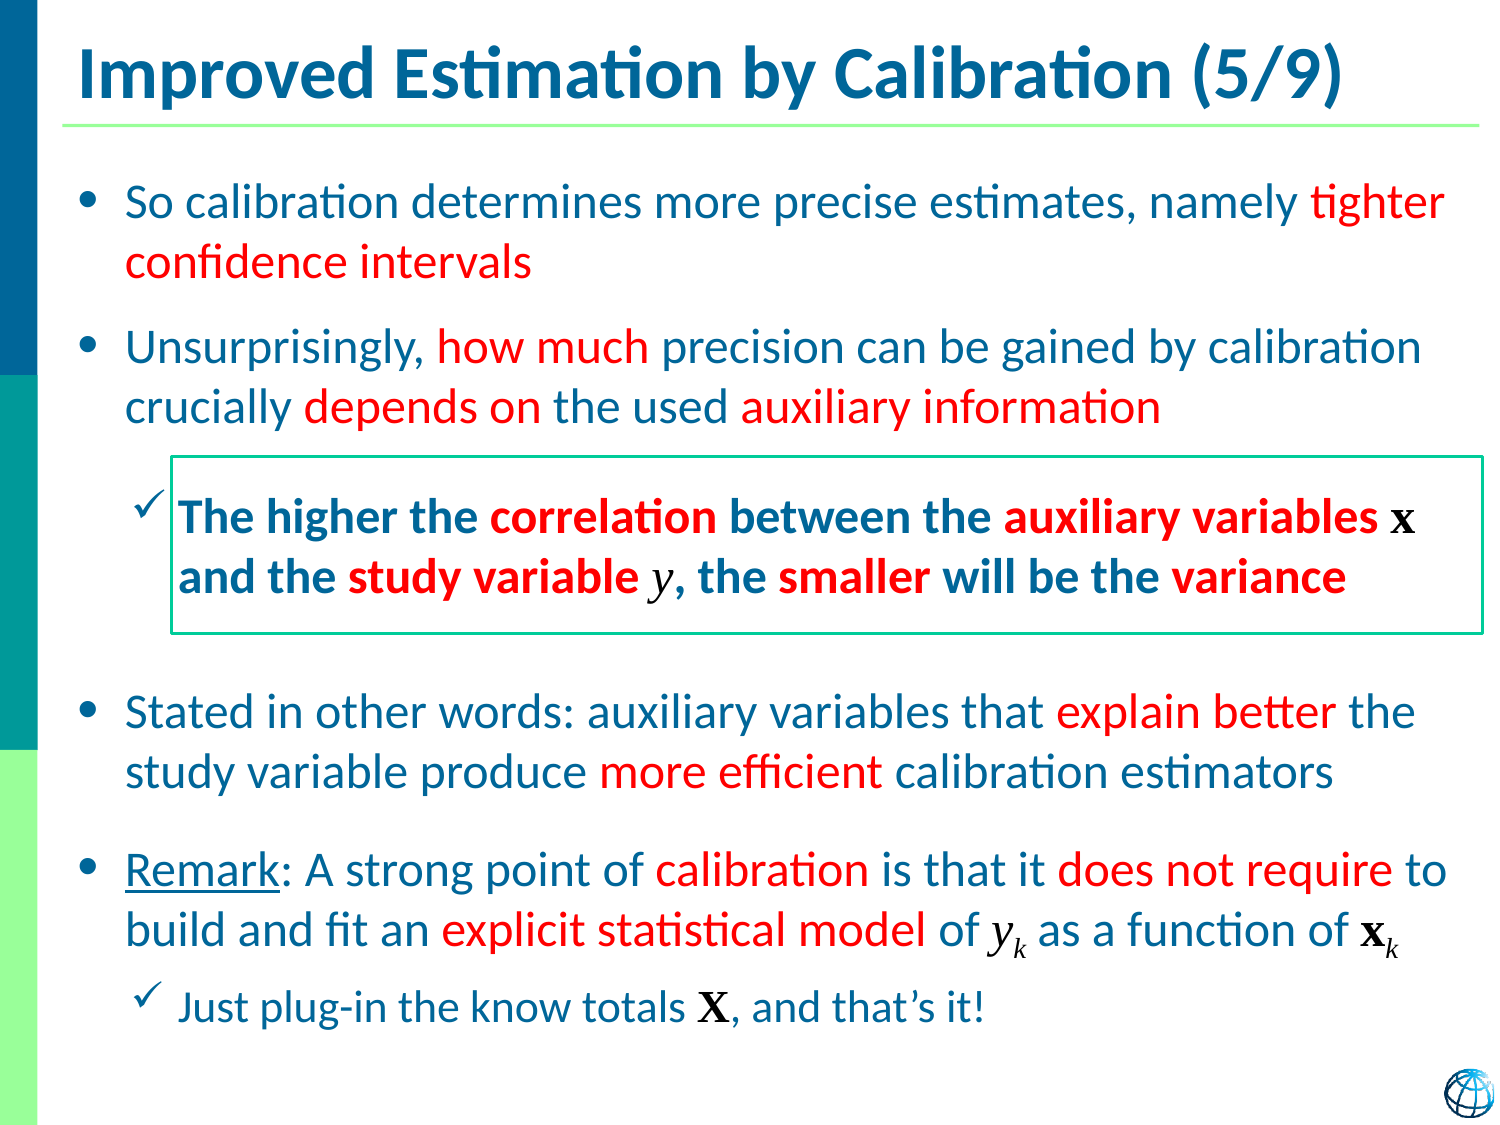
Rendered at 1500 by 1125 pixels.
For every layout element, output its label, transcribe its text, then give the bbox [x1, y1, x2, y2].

picture [1460, 1078, 1468, 1084]
text_box [169, 454, 1484, 635]
title Improved Estimation by Calibration (5/9) [62, 19, 1480, 121]
picture [1468, 1068, 1495, 1106]
picture [1444, 1068, 1495, 1118]
list So calibration determines more precise estimates, namely tighter confidence intervals Unsurprisingly, how much precision can be gained by calibration crucially depends on the used auxiliary information The higher the correlation between the auxiliary variables x and the study variable y, the smaller will be the variance Stated in other words: auxiliary variables that explain better the study variable produce more efficient calibration estimators Remark: A strong point of calibration is that it does not require to build and fit an explicit statistical model of yk as a function of xk Just plug-in the know totals X, and that’s it! [62, 160, 1480, 1059]
